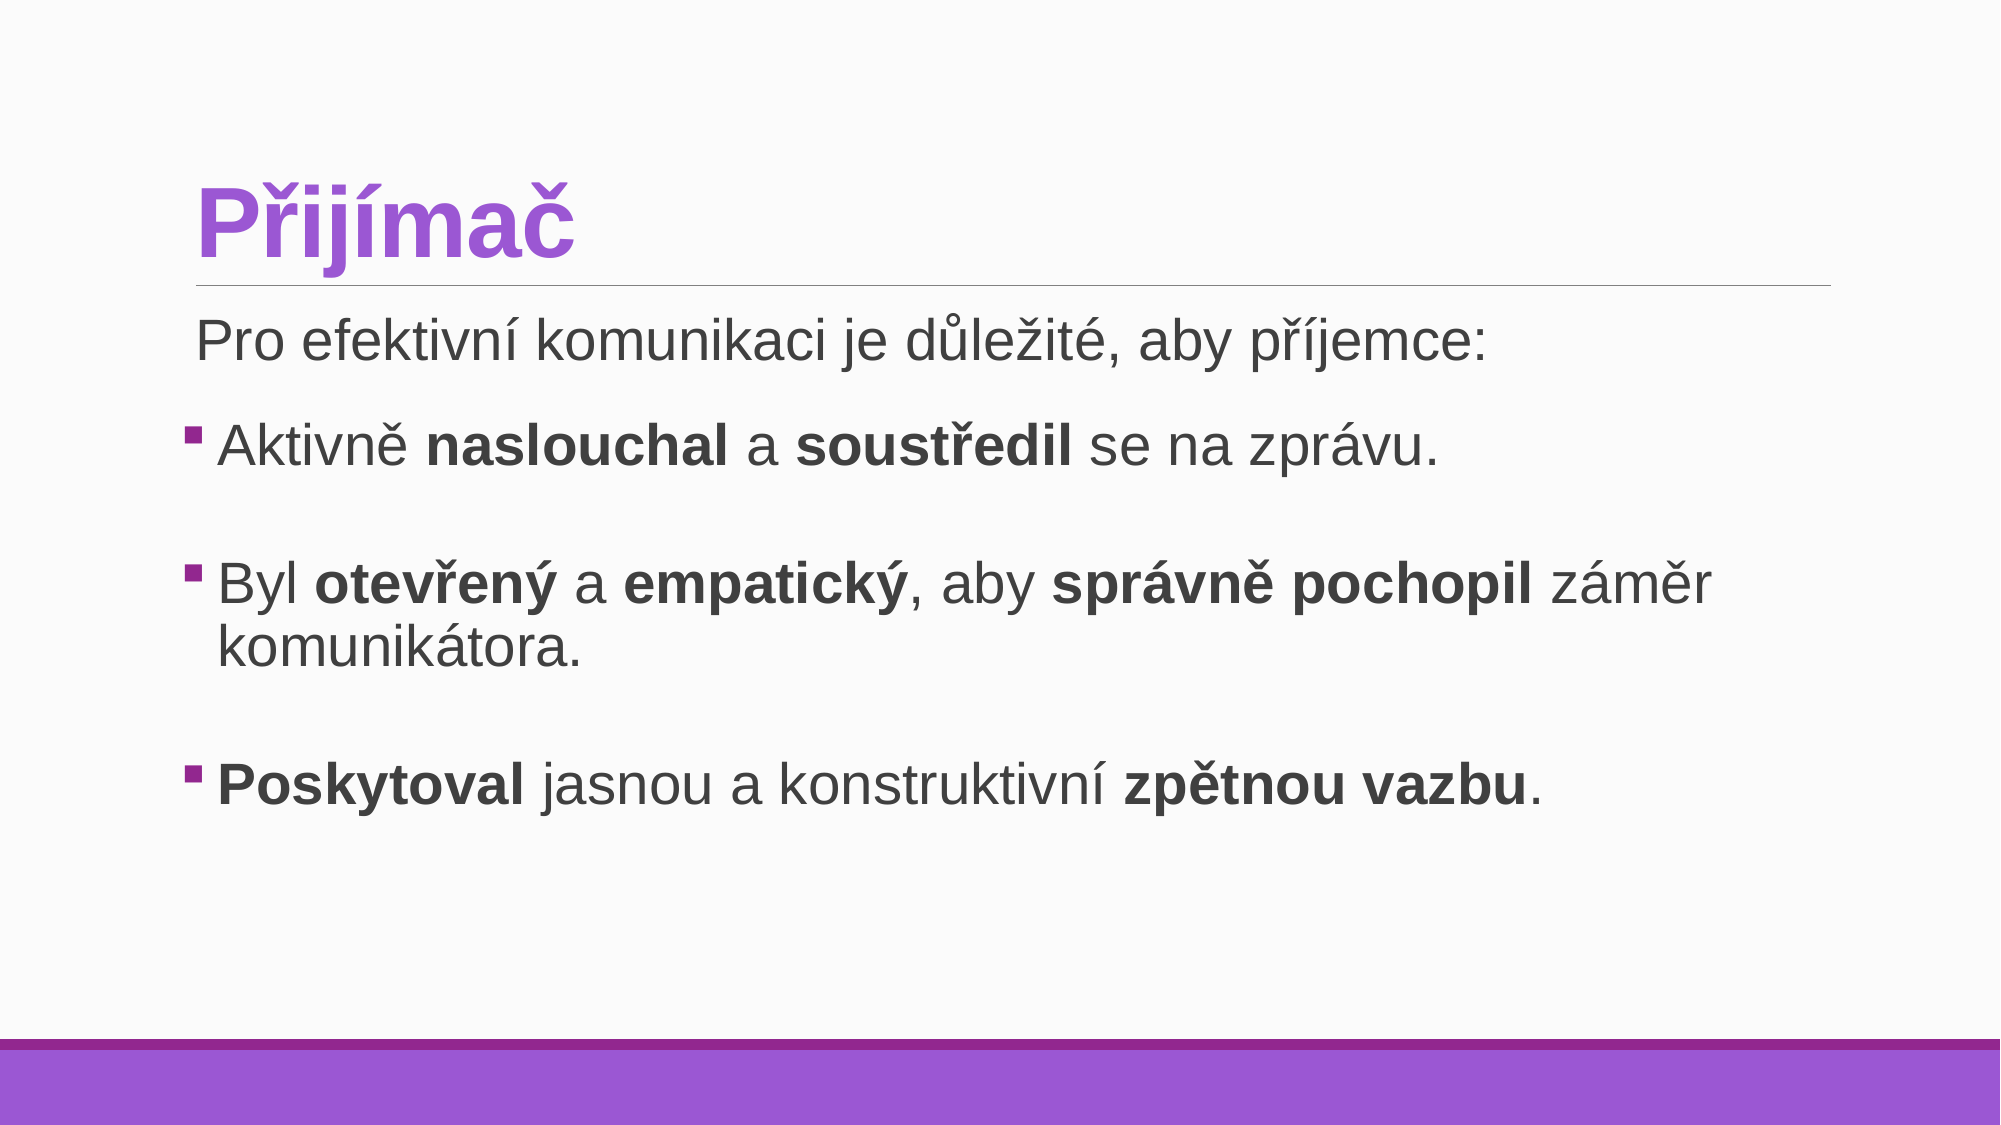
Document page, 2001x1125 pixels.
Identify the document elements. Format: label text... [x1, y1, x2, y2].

list Pro efektivní komunikaci je důležité, aby příjemce: Aktivně naslouchal a soustředil se na zprávu. Byl otevřený a empatický, aby správně pochopil záměr komunikátora. Poskytoval jasnou a konstruktivní zpětnou vazbu. [180, 302, 1830, 963]
title Přijímač [180, 47, 1830, 285]
